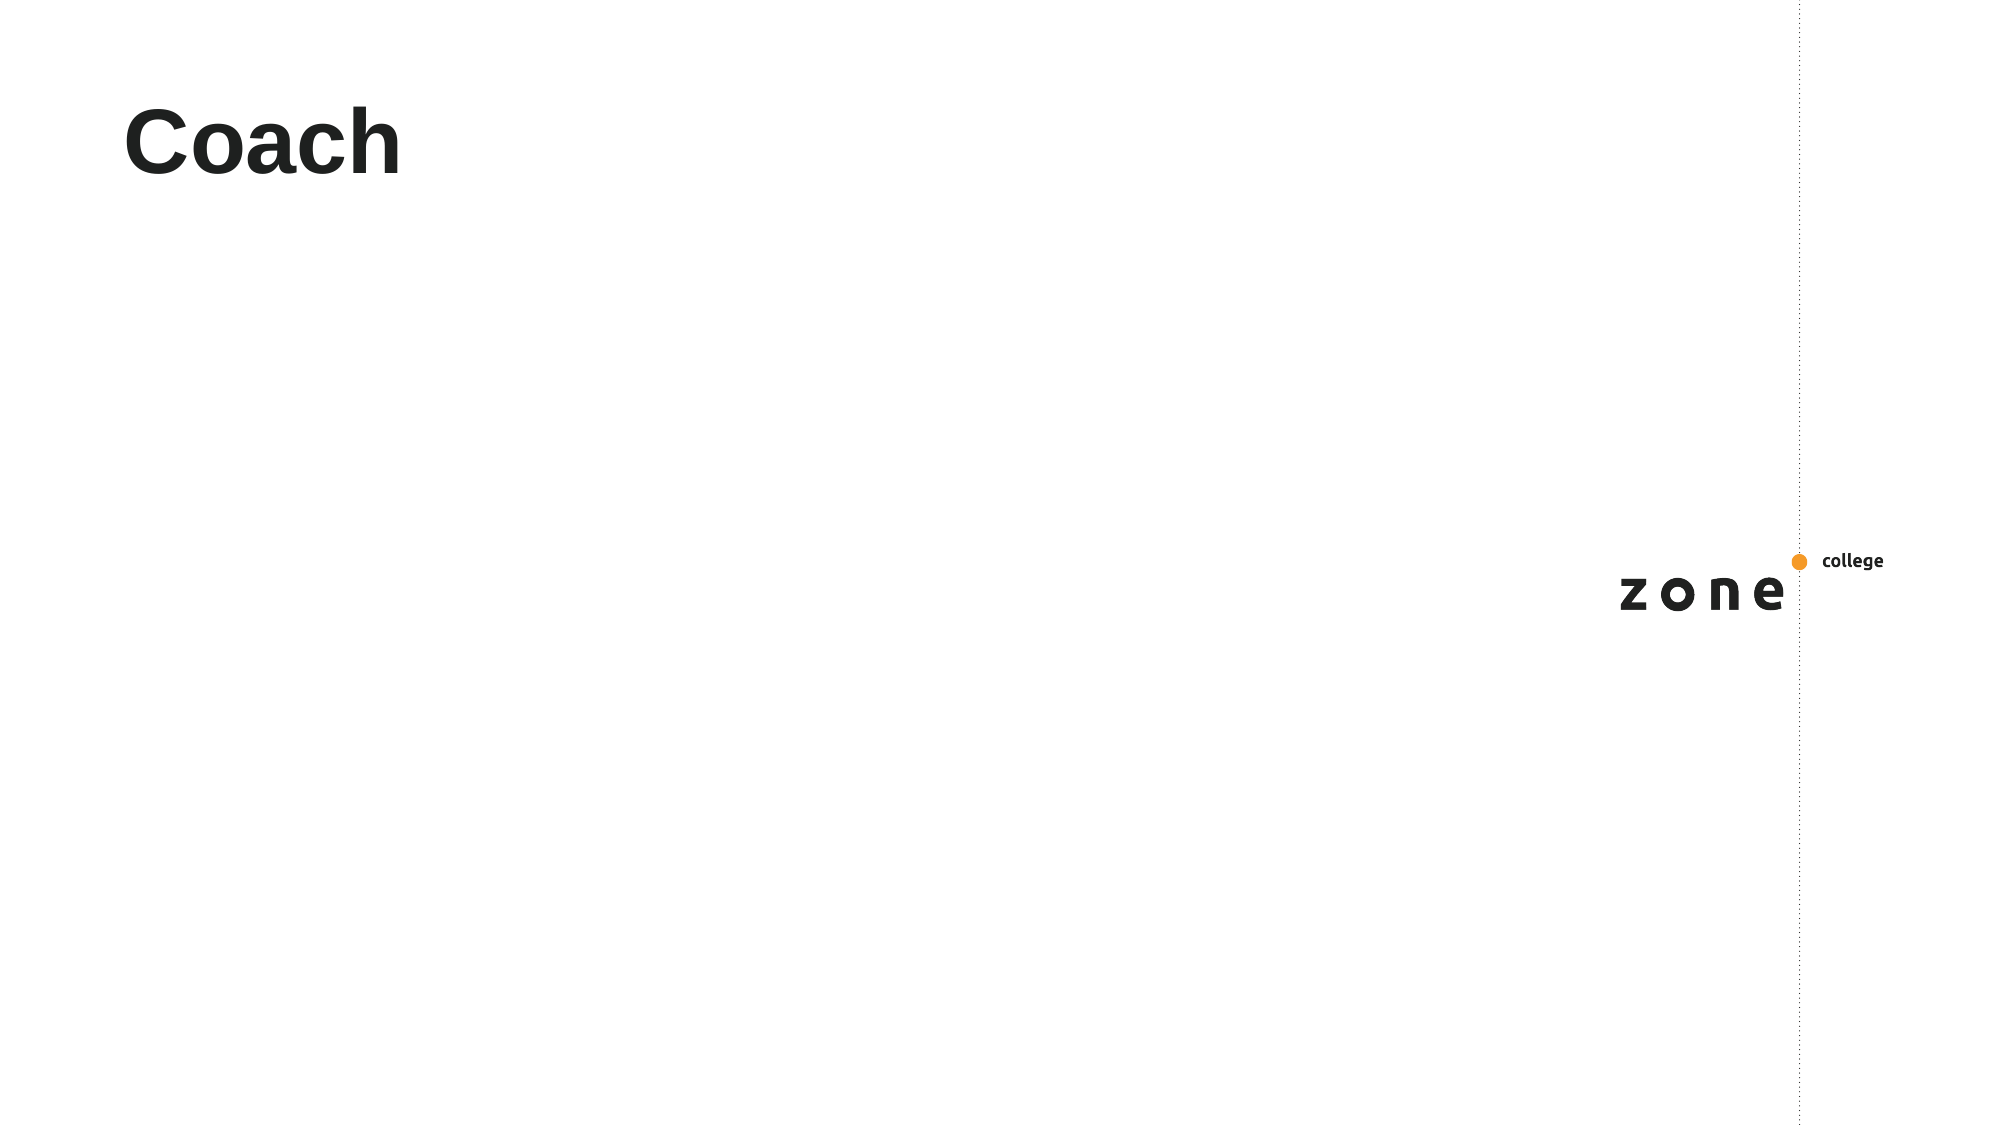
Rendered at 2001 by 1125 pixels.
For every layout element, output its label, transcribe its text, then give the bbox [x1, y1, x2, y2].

picture [1596, 0, 2001, 1125]
title Coach [124, 94, 1607, 272]
